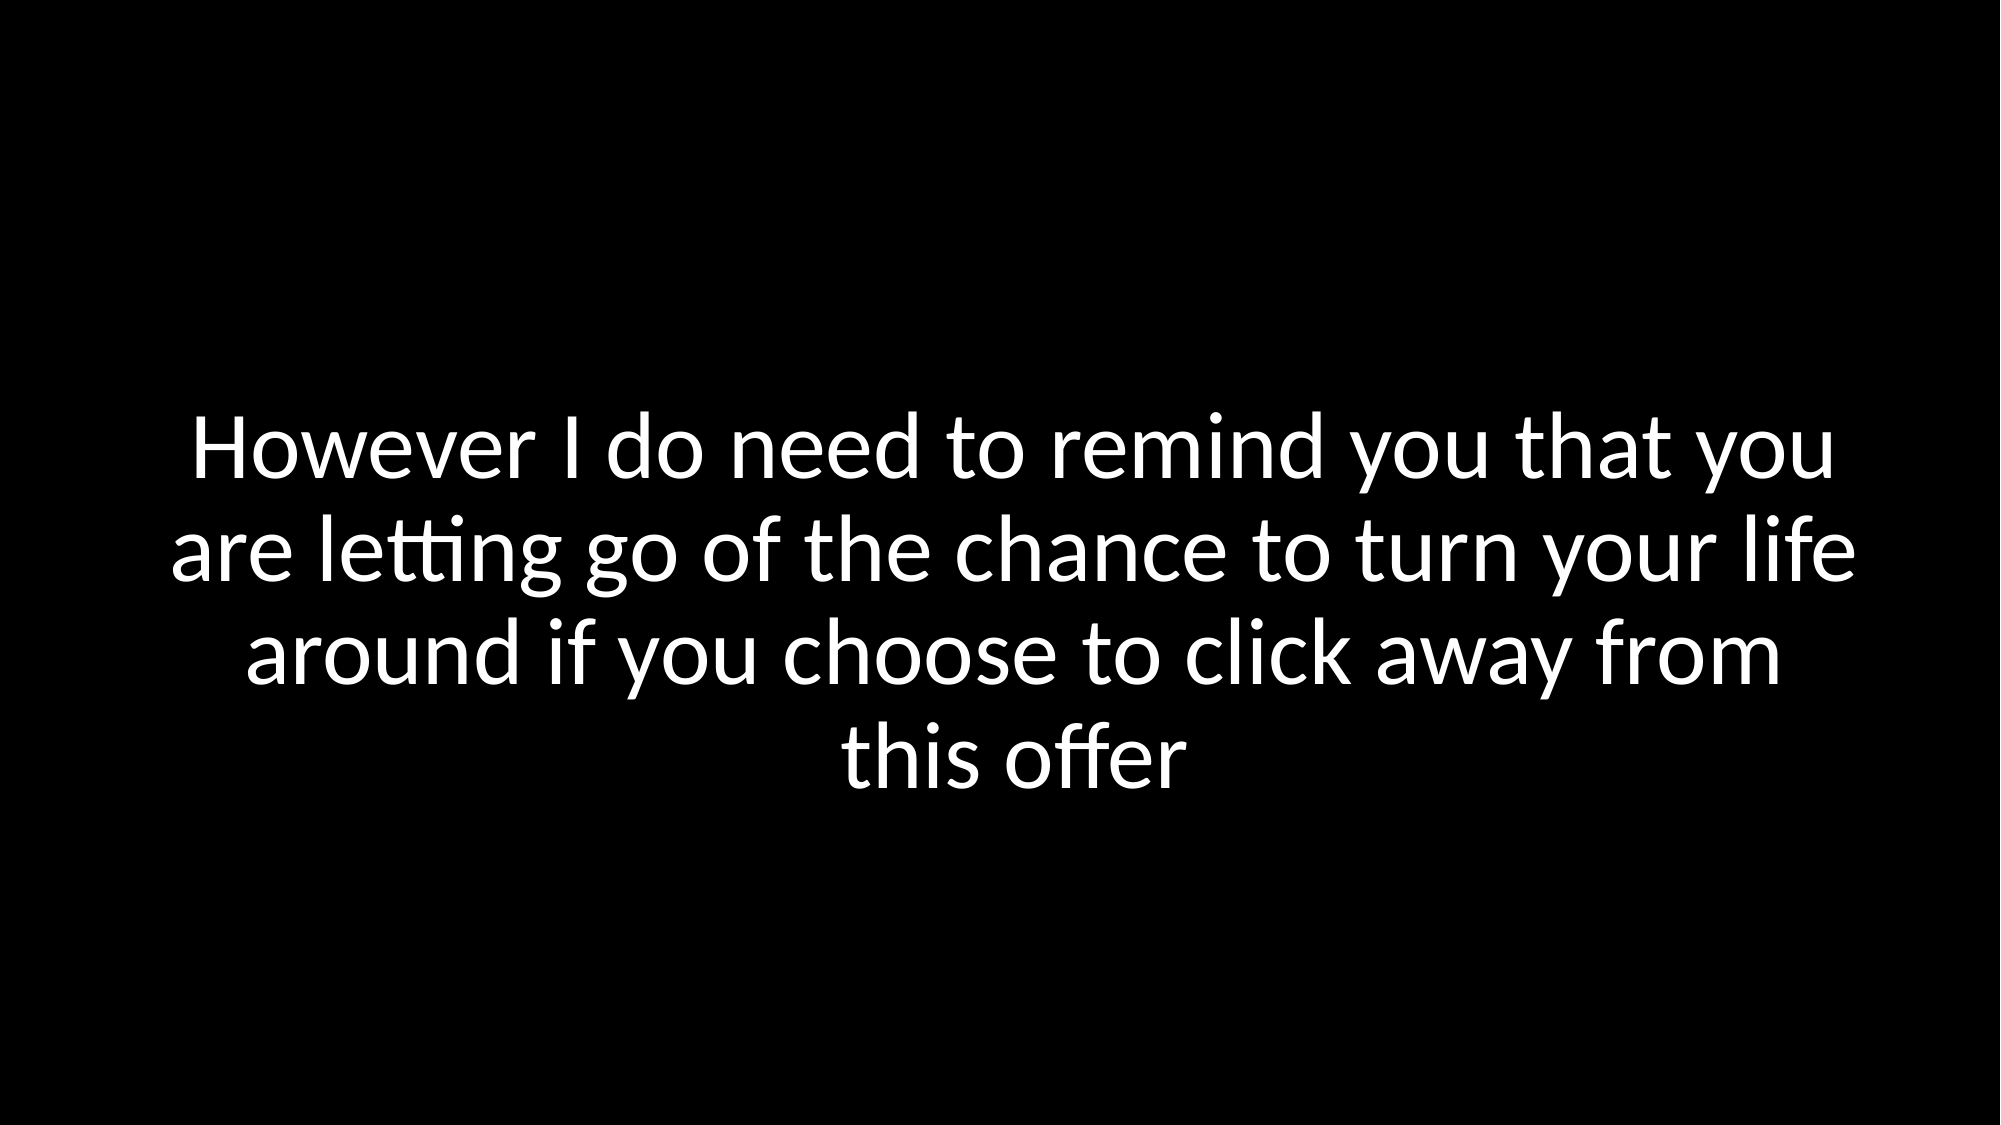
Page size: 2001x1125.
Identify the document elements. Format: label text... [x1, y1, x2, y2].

list However I do need to remind you that you are letting go of the chance to turn your life around if you choose to click away from this offer [152, 387, 1878, 1014]
